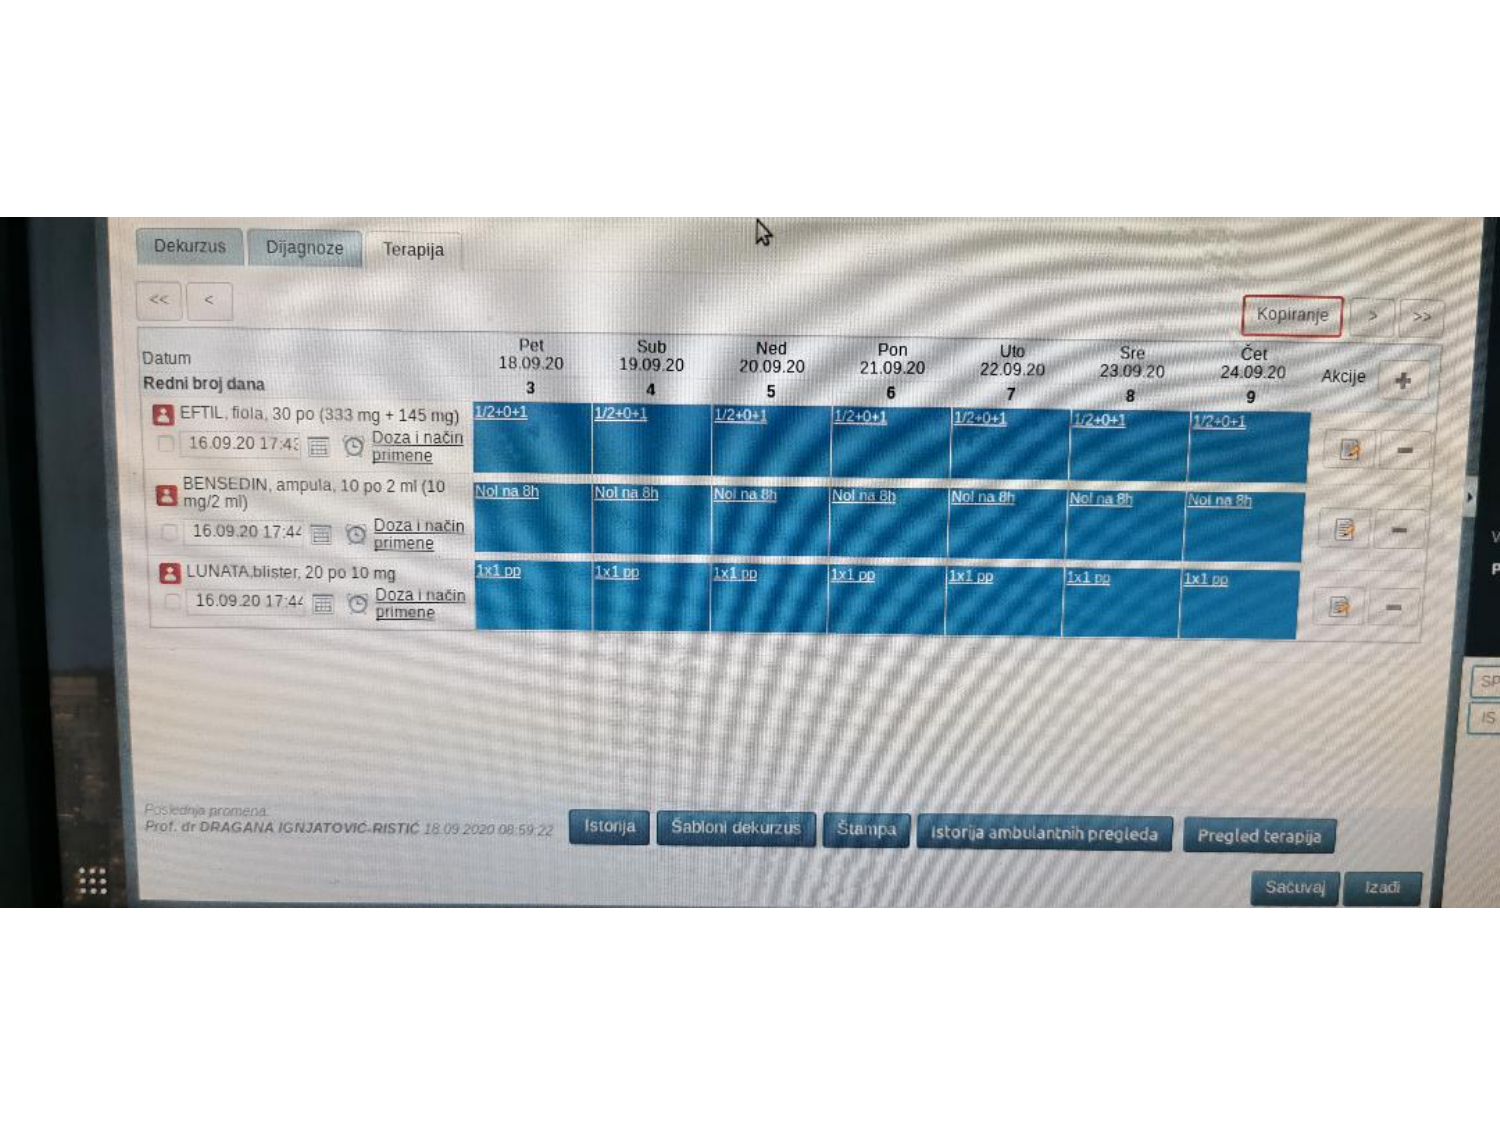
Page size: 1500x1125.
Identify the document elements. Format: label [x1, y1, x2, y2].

picture [0, 217, 1500, 908]
